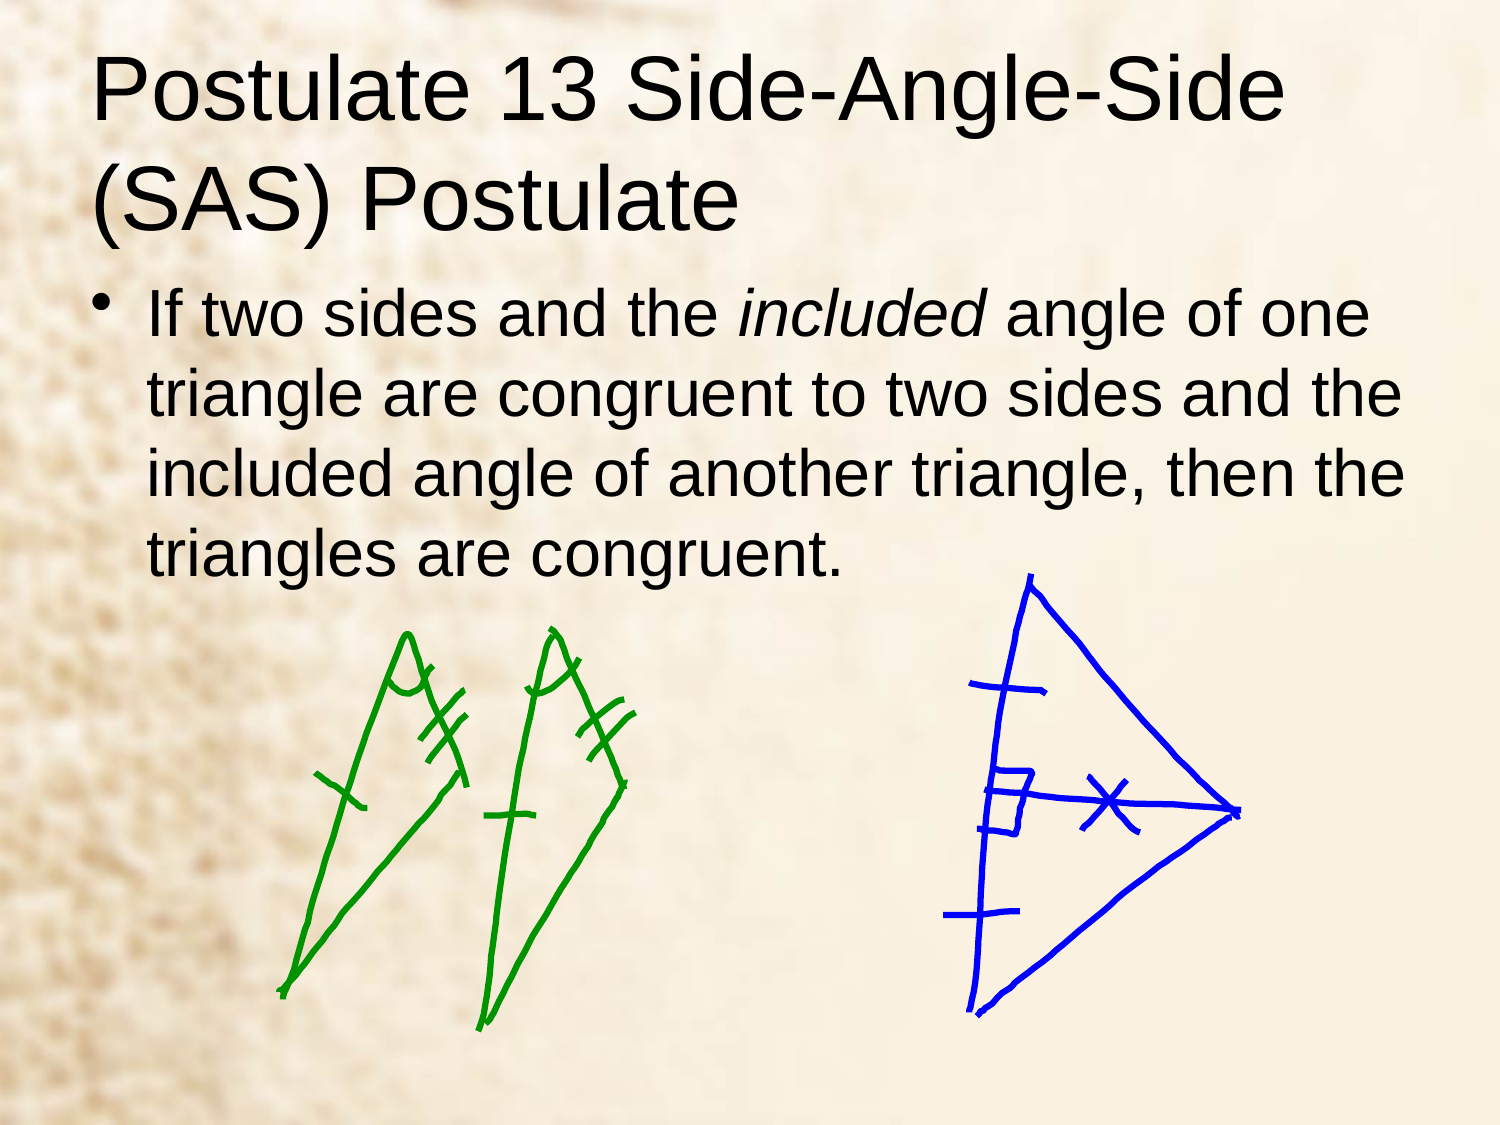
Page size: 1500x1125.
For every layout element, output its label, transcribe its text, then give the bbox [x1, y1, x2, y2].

text_box [570, 670, 595, 719]
text_box [485, 779, 626, 1025]
text_box [1081, 779, 1128, 831]
text_box [976, 768, 1033, 836]
text_box [1028, 584, 1240, 818]
text_box [968, 916, 983, 1013]
text_box [604, 744, 622, 785]
text_box [968, 681, 1047, 695]
text_box [976, 816, 1232, 1017]
text_box [548, 627, 570, 664]
picture [0, 0, 1500, 1125]
text_box [314, 771, 368, 809]
text_box [511, 694, 542, 813]
text_box [278, 770, 461, 992]
text_box [1109, 801, 1141, 834]
text_box [537, 635, 553, 680]
text_box [385, 665, 434, 695]
text_box [419, 689, 466, 741]
text_box [594, 722, 605, 742]
text_box [1025, 792, 1107, 803]
text_box [943, 910, 1020, 916]
text_box [282, 680, 468, 1000]
text_box [477, 816, 519, 1032]
text_box [1087, 775, 1109, 800]
text_box [426, 713, 468, 764]
title Postulate 13 Side-Angle-Side (SAS) Postulate [74, 44, 1426, 233]
text_box [526, 657, 581, 695]
text_box [1111, 799, 1231, 811]
text_box [1004, 573, 1032, 687]
text_box [386, 633, 422, 678]
text_box [483, 813, 537, 817]
text_box [588, 711, 636, 762]
text_box [992, 689, 1015, 769]
text_box [576, 698, 625, 738]
text_box [979, 832, 995, 913]
list If two sides and the included angle of one triangle are congruent to two sides and the included angle of another triangle, then the triangles are congruent. [74, 262, 1426, 1006]
